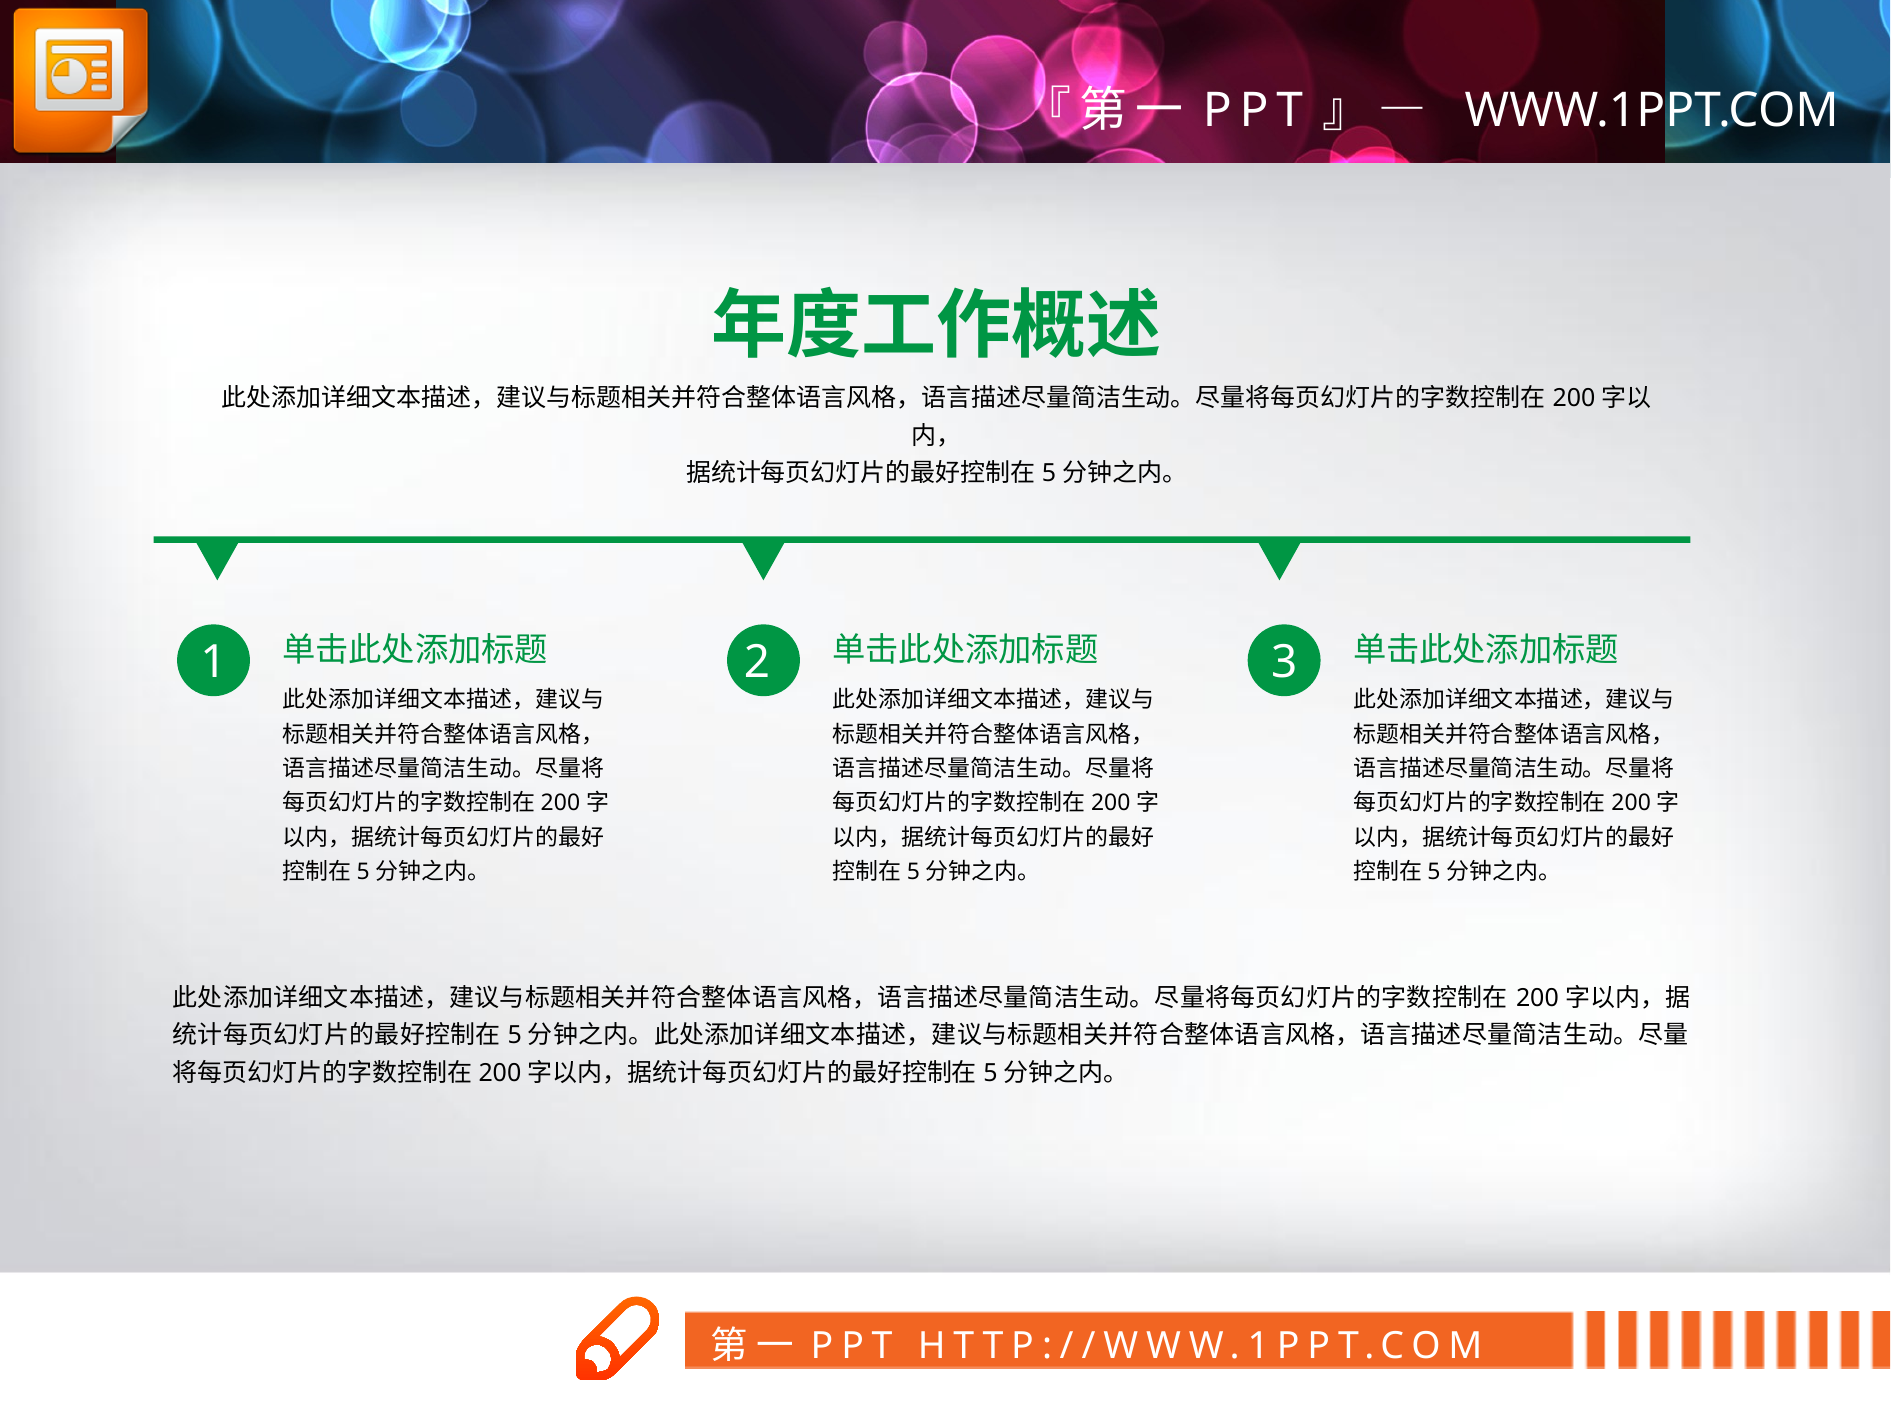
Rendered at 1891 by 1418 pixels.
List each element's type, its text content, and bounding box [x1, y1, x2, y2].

text_box 1 [177, 625, 250, 693]
text_box [198, 693, 229, 697]
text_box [1247, 624, 1321, 697]
text_box 此处添加详细文本描述，建议与标题相关并符合整体语言风格，语言描述尽量简洁生动。尽量将每页幻灯片的字数控制在200字以内， 据统计每页幻灯片的最好控制在5分钟之内。 [201, 374, 1673, 449]
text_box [1352, 626, 1693, 827]
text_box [720, 624, 801, 697]
picture [0, 0, 1891, 1275]
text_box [281, 626, 622, 827]
picture [685, 1311, 1891, 1369]
text_box 此处添加详细文本描述，建议与标题相关并符合整体语言风格，语言描述尽量简洁生动。尽量将每页幻灯片的字数控制在200字以内，据统计每页幻灯片的最好控制在5分钟之内。此处添加详细文本描述，建议与标题相关并符合整体语言风格，语言描述尽量简洁生动。尽量将每页幻灯片的字数控制在200字以内，据统计每页幻灯片的最好控制在5分钟之内。 [172, 974, 1691, 1111]
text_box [153, 536, 1691, 581]
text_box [832, 626, 1173, 827]
text_box 年度工作概述 [314, 283, 1559, 374]
